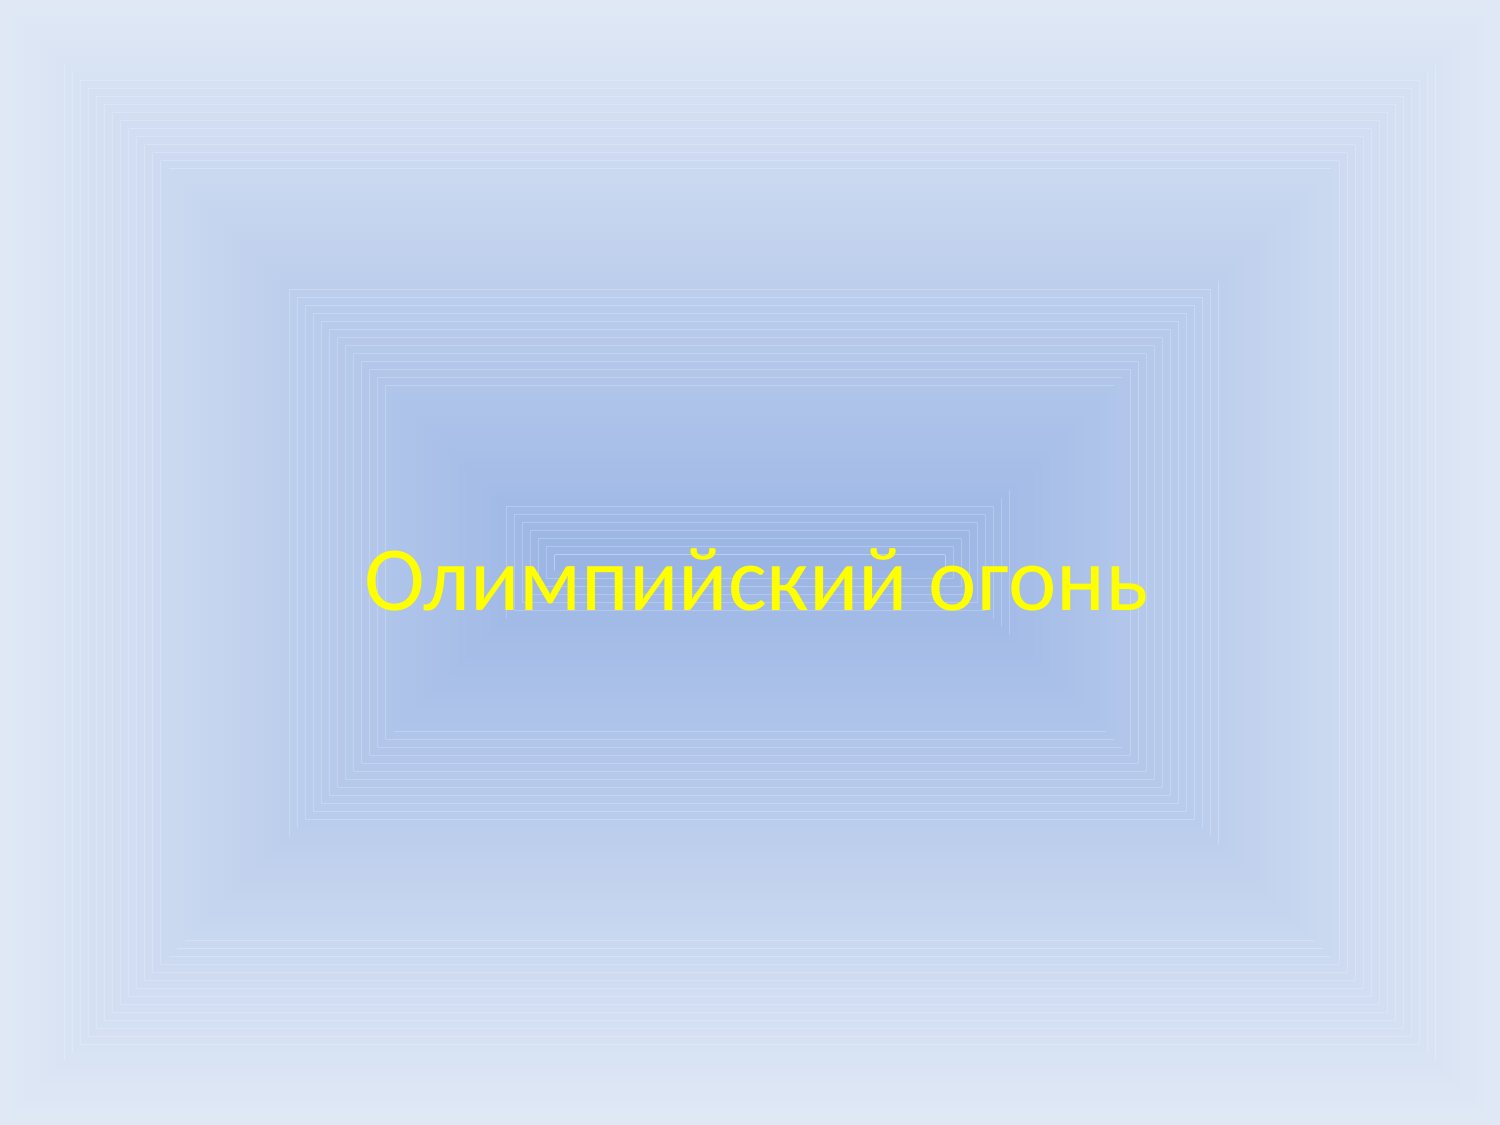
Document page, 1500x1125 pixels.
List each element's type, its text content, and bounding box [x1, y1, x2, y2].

title Олимпийский огонь [82, 480, 1432, 668]
